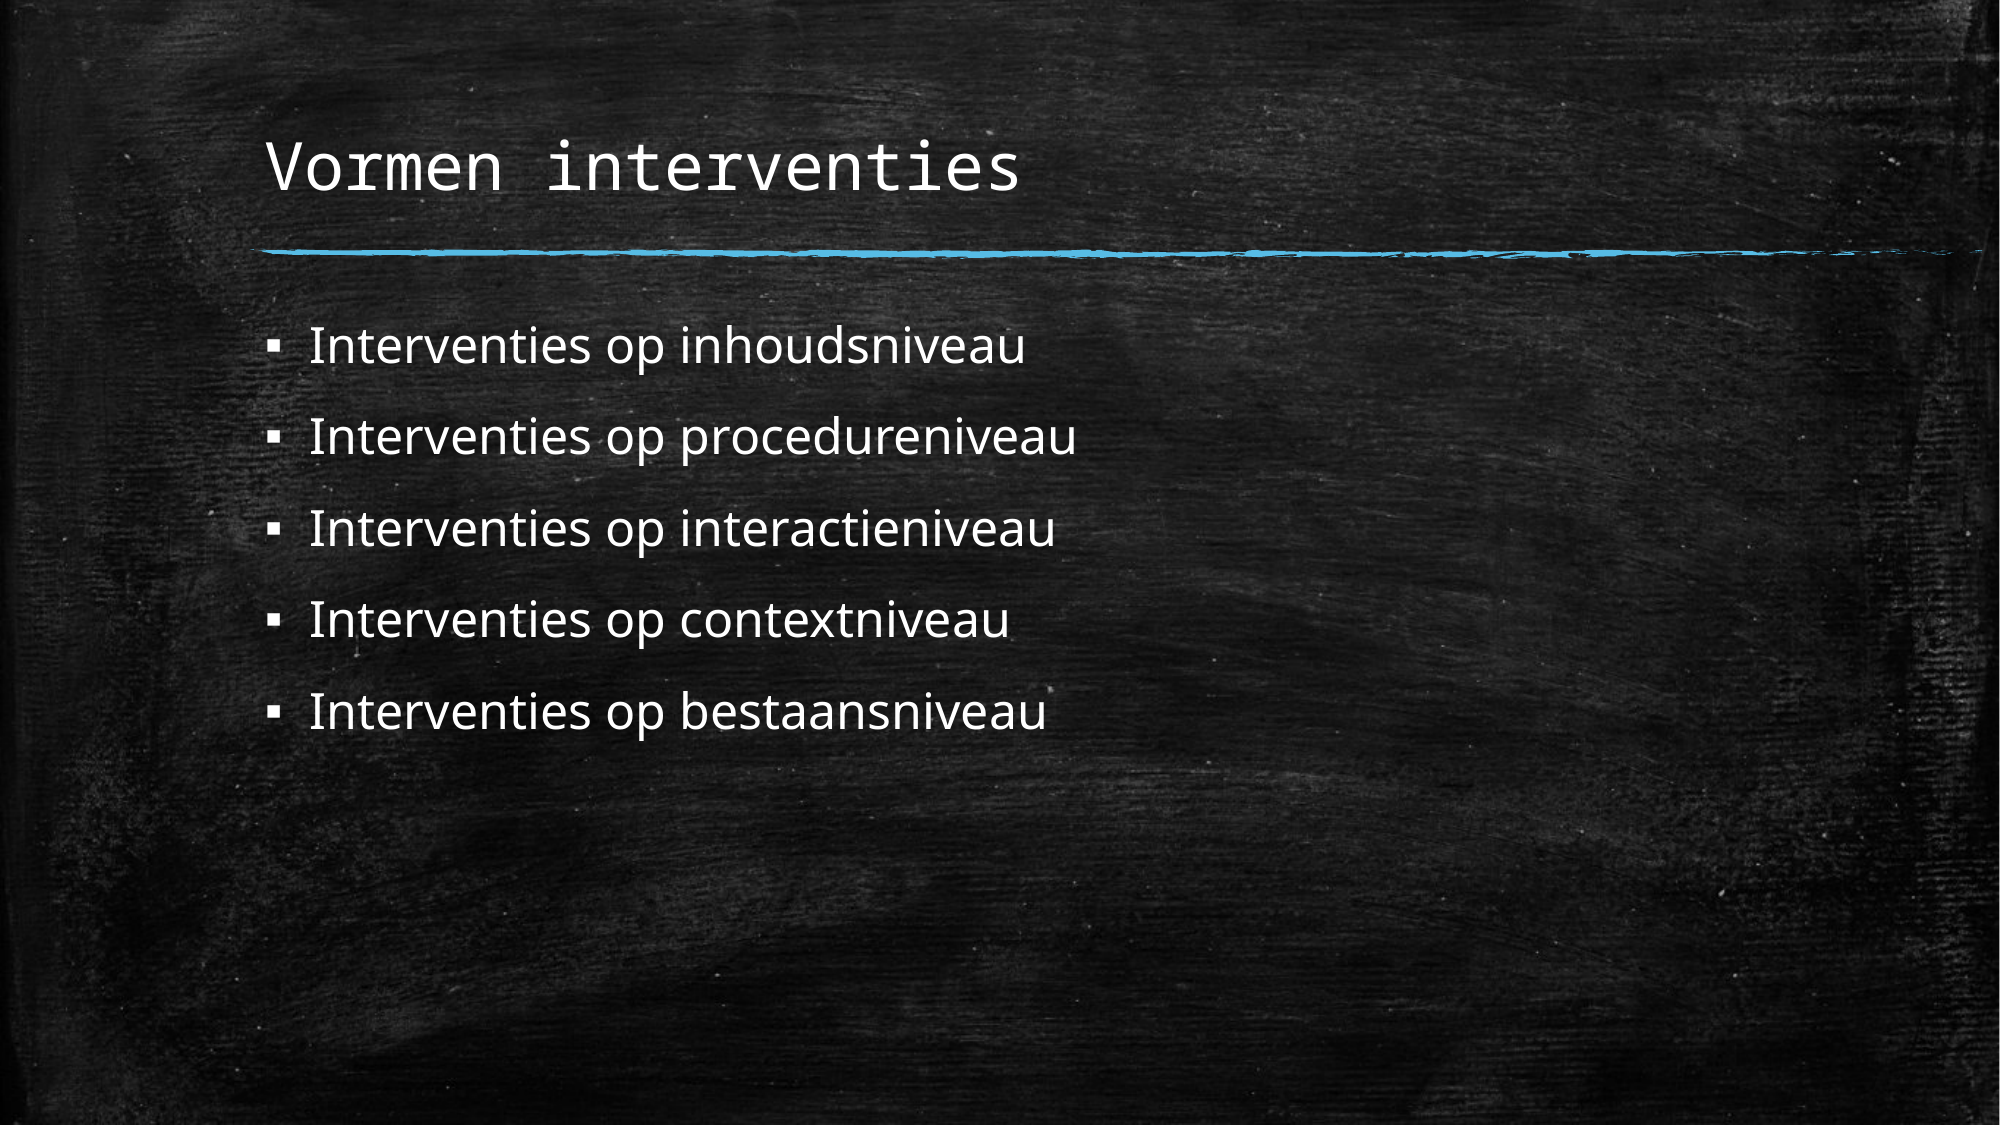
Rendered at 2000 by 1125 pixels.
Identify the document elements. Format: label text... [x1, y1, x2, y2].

list Interventies op inhoudsniveau Interventies op procedureniveau Interventies op interactieniveau Interventies op contextniveau Interventies op bestaansniveau [249, 312, 1750, 1013]
title Vormen interventies [249, 45, 1750, 213]
